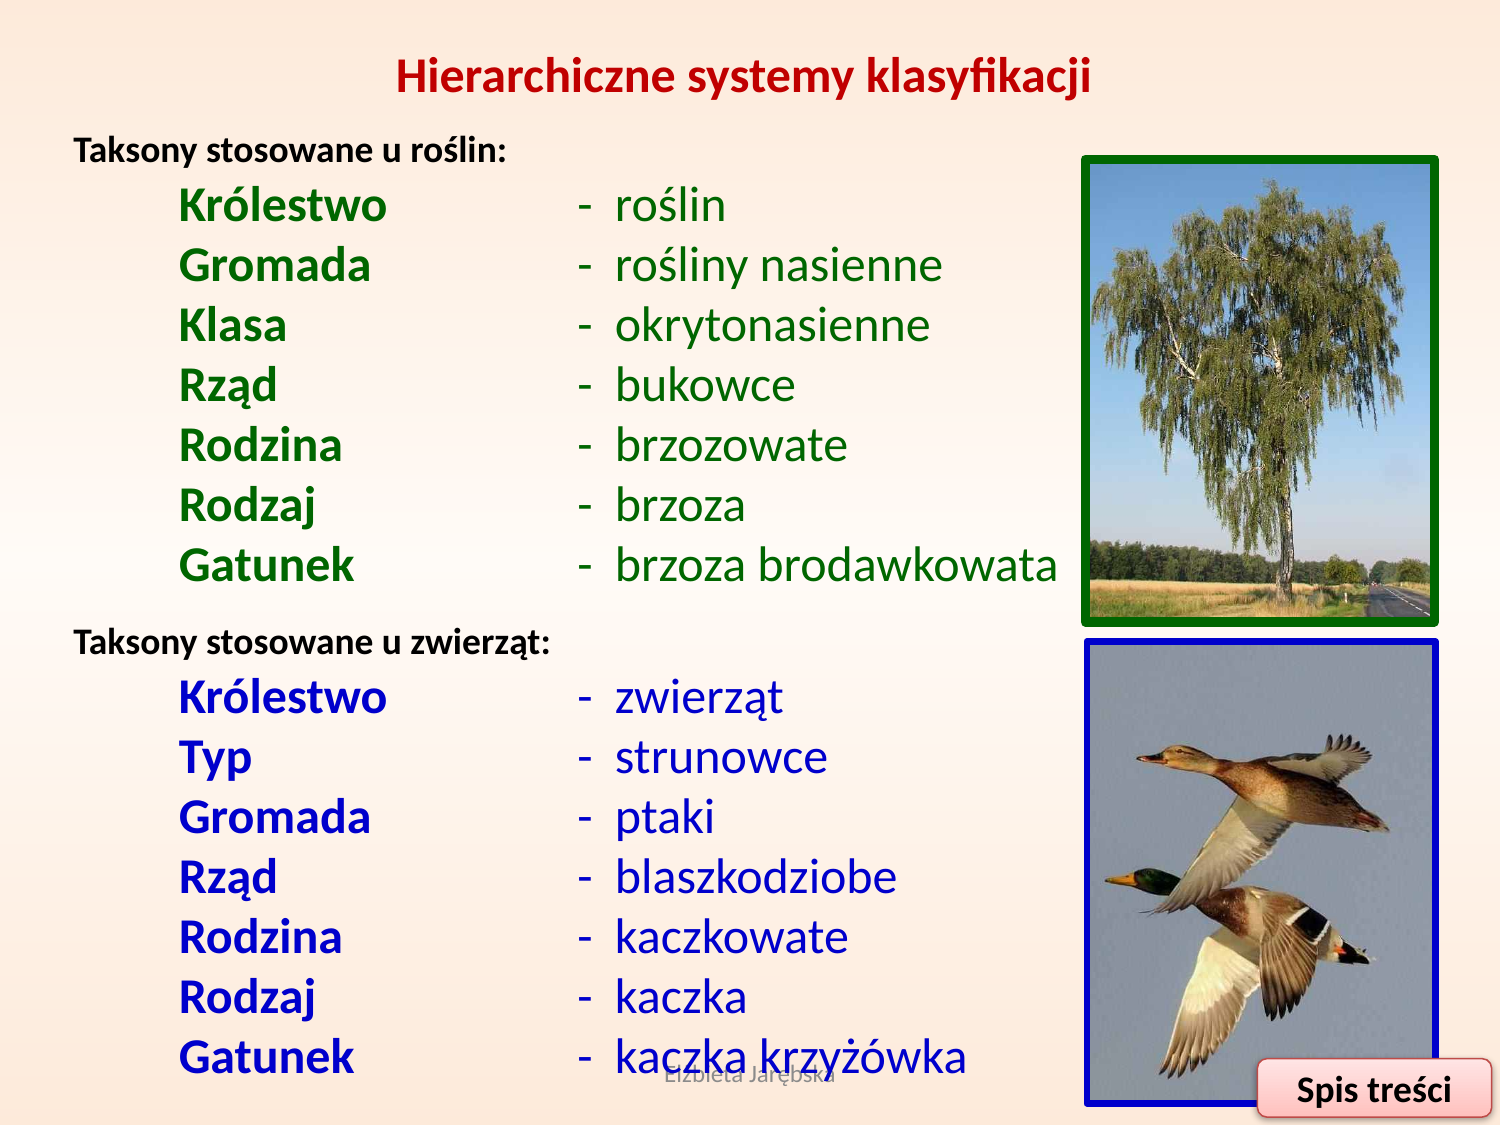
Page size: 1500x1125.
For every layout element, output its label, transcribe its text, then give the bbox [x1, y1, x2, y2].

picture [1089, 163, 1430, 618]
footer Elżbieta Jarębska [512, 1042, 988, 1103]
text_box Taksony stosowane u roślin: [58, 117, 622, 177]
picture [1089, 644, 1433, 1101]
text_box Taksony stosowane u zwierząt: [58, 609, 622, 670]
text_box Hierarchiczne systemy klasyfikacji [292, 35, 1196, 110]
text_box - roślin - rośliny nasienne - okrytonasienne - bukowce - brzozowate - brzoza - brzoza brodawkowata [562, 163, 1081, 599]
text_box Królestwo Gromada Klasa Rząd Rodzina Rodzaj Gatunek [164, 163, 446, 599]
text_box Królestwo Typ Gromada Rząd Rodzina Rodzaj Gatunek [164, 656, 446, 1091]
text_box - zwierząt - strunowce - ptaki - blaszkodziobe - kaczkowate - kaczka - kaczka krzyżówka [562, 656, 1020, 1091]
text_box Spis treści [1256, 1057, 1493, 1118]
